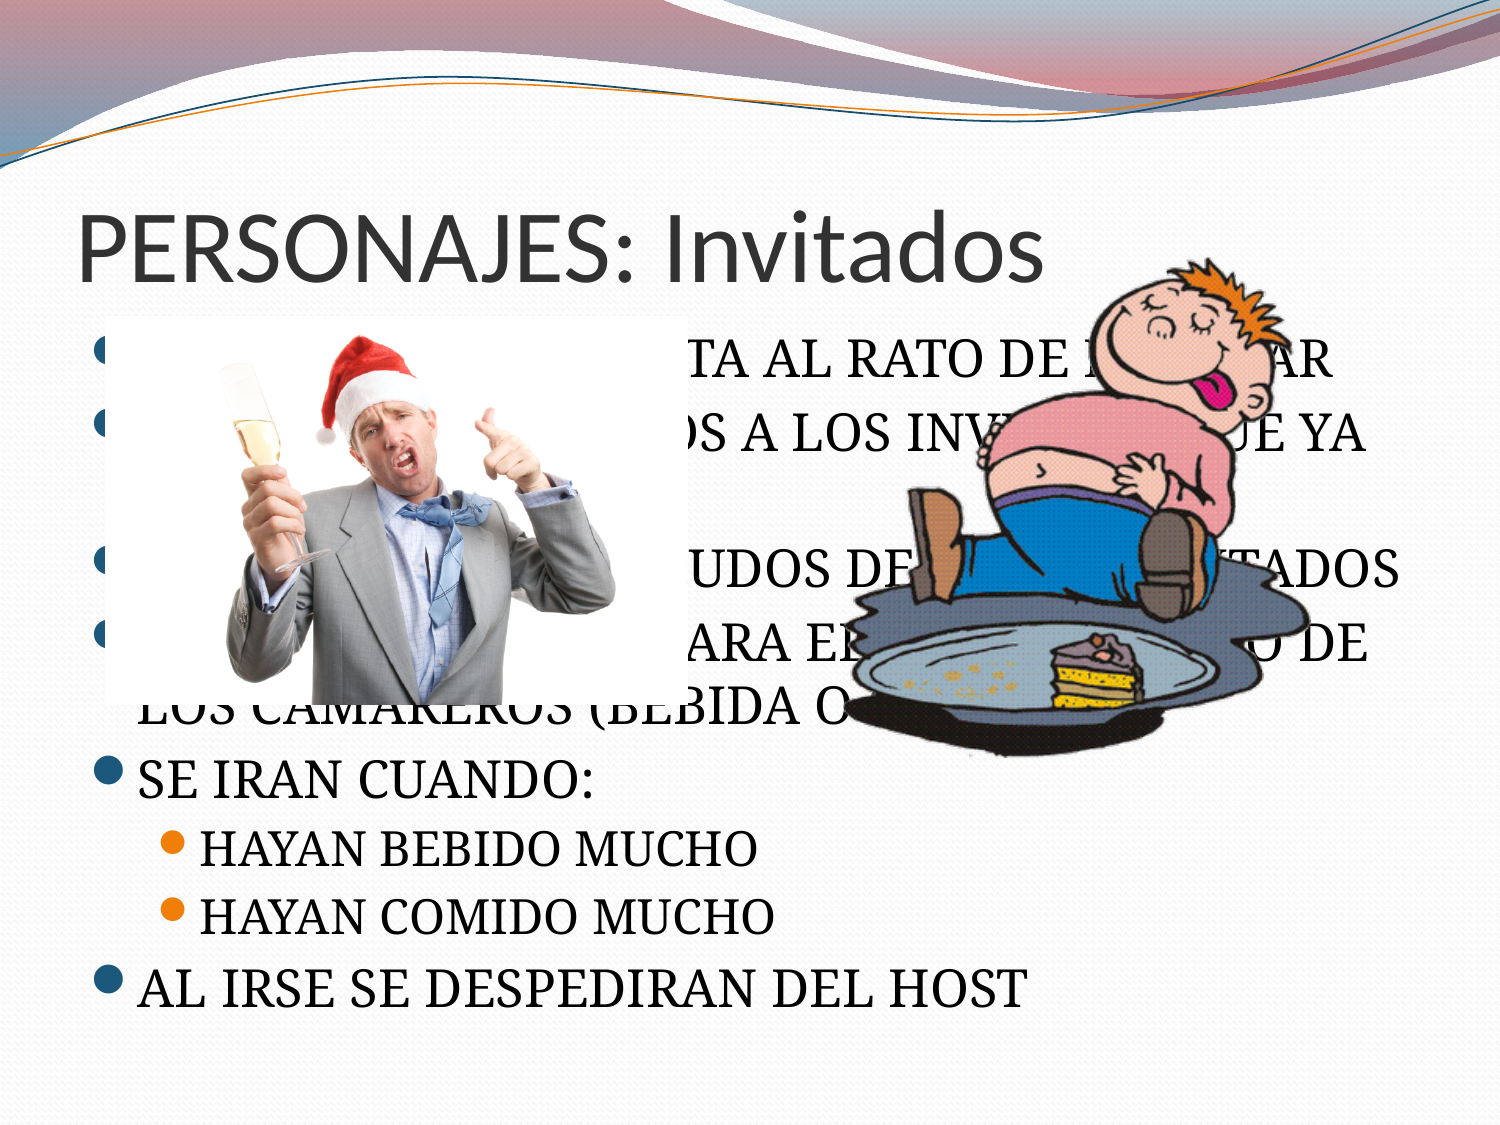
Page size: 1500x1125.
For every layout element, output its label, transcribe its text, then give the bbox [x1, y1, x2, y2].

picture [105, 316, 688, 706]
title PERSONAJES: Invitados [75, 115, 1425, 303]
list ENTRARAN A LA FIESTA AL RATO DE EMPEZAR REALIZARAN SALUDOS A LOS INVITADO QUE YA ESTAN EN LA FIESTA RESPONDERAN A SALUDOS DE OTROS INVITADOS ACEPTARA O RECHAZARA EL OFRECIMIENTO DE LOS CAMAREROS (BEBIDA O COMIDA) SE IRAN CUANDO: HAYAN BEBIDO MUCHO HAYAN COMIDO MUCHO AL IRSE SE DESPEDIRAN DEL HOST [75, 317, 1425, 1038]
picture [843, 257, 1312, 759]
